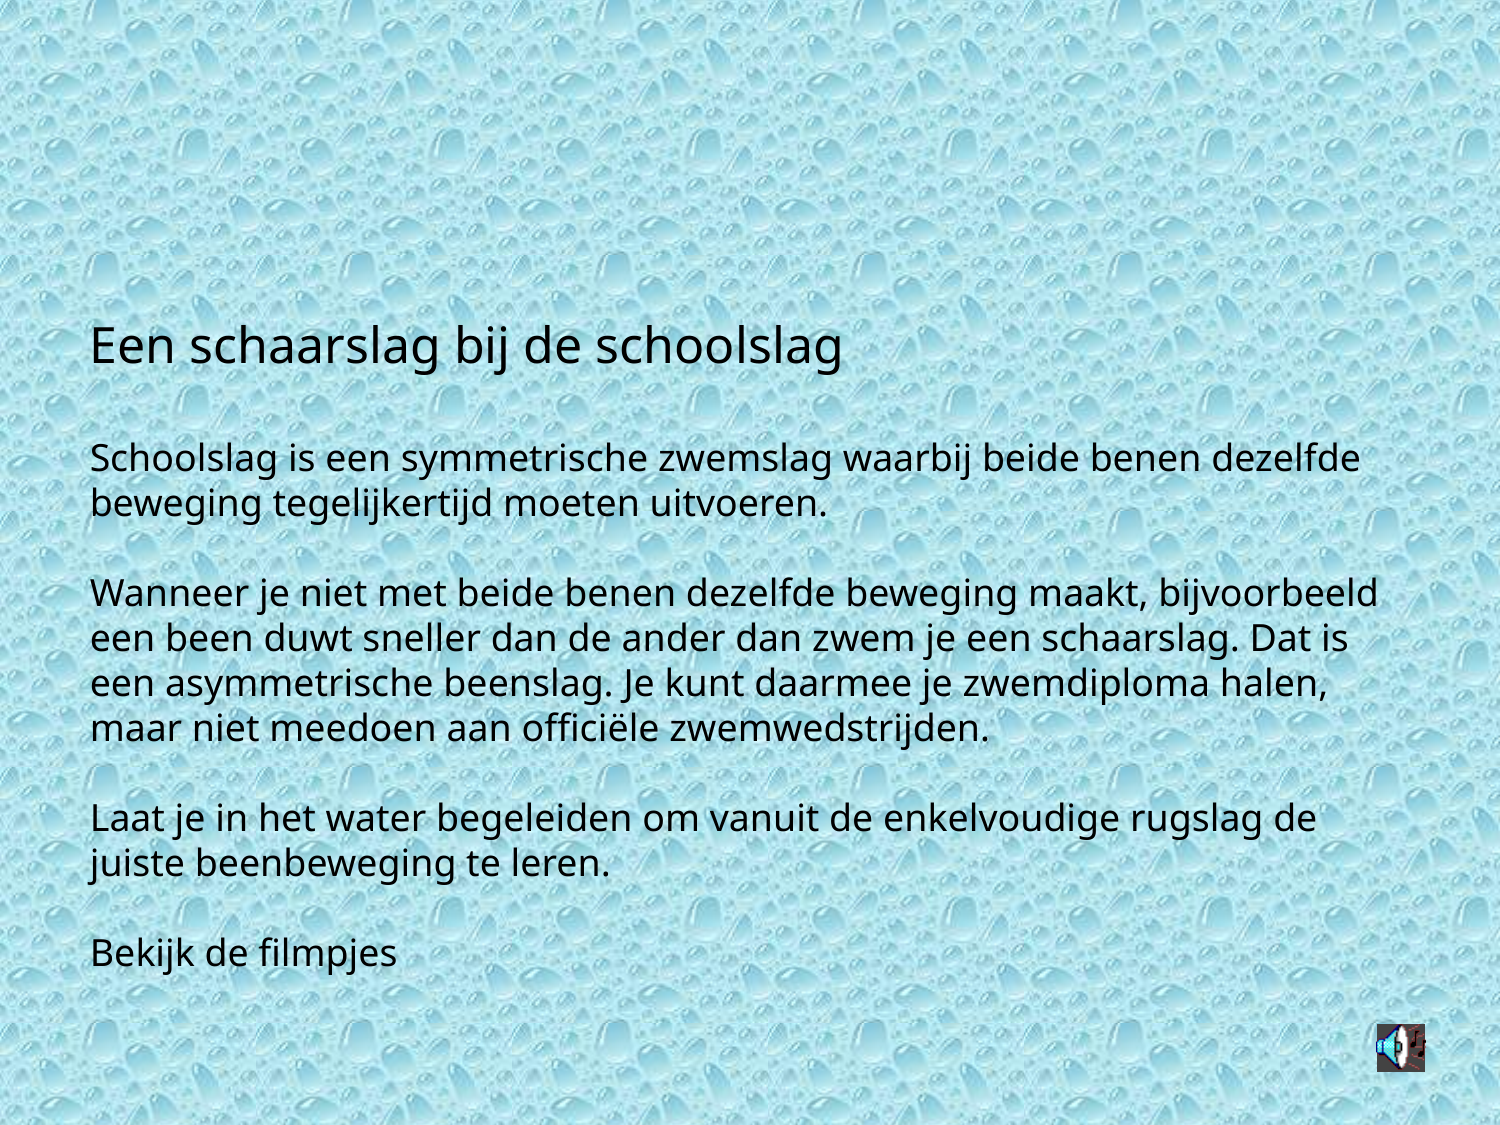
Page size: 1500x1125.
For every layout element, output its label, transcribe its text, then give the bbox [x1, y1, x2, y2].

picture [0, 0, 1500, 1125]
text_box Een schaarslag bij de schoolslag Schoolslag is een symmetrische zwemslag waarbij beide benen dezelfde beweging tegelijkertijd moeten uitvoeren. Wanneer je niet met beide benen dezelfde beweging maakt, bijvoorbeeld een been duwt sneller dan de ander dan zwem je een schaarslag. Dat is een asymmetrische beenslag. Je kunt daarmee je zwemdiploma halen, maar niet meedoen aan officiële zwemwedstrijden. Laat je in het water begeleiden om vanuit de enkelvoudige rugslag de juiste beenbeweging te leren. Bekijk de filmpjes [74, 193, 1425, 1125]
